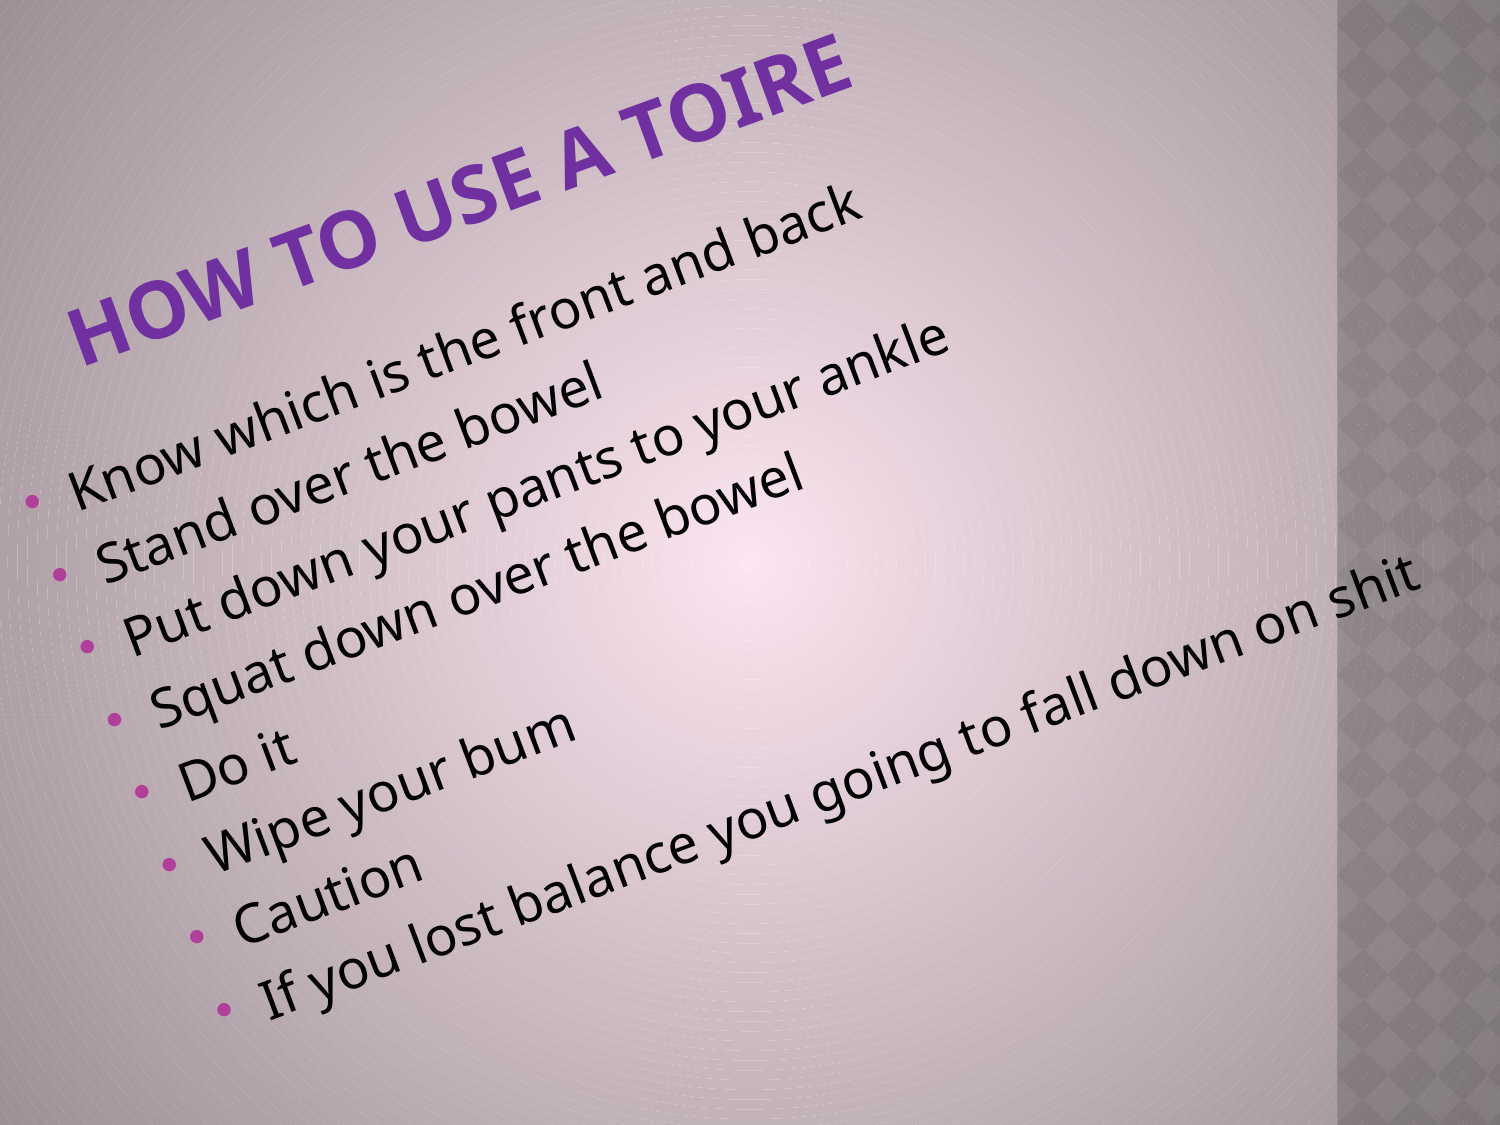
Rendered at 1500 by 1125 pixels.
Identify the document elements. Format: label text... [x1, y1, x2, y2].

title How to use a Toire [0, 0, 1135, 386]
list Know which is the front and back Stand over the bowel Put down your pants to your ankle Squat down over the bowel Do it Wipe your bum Caution If you lost balance you going to fall down on shit [0, 0, 1500, 1125]
